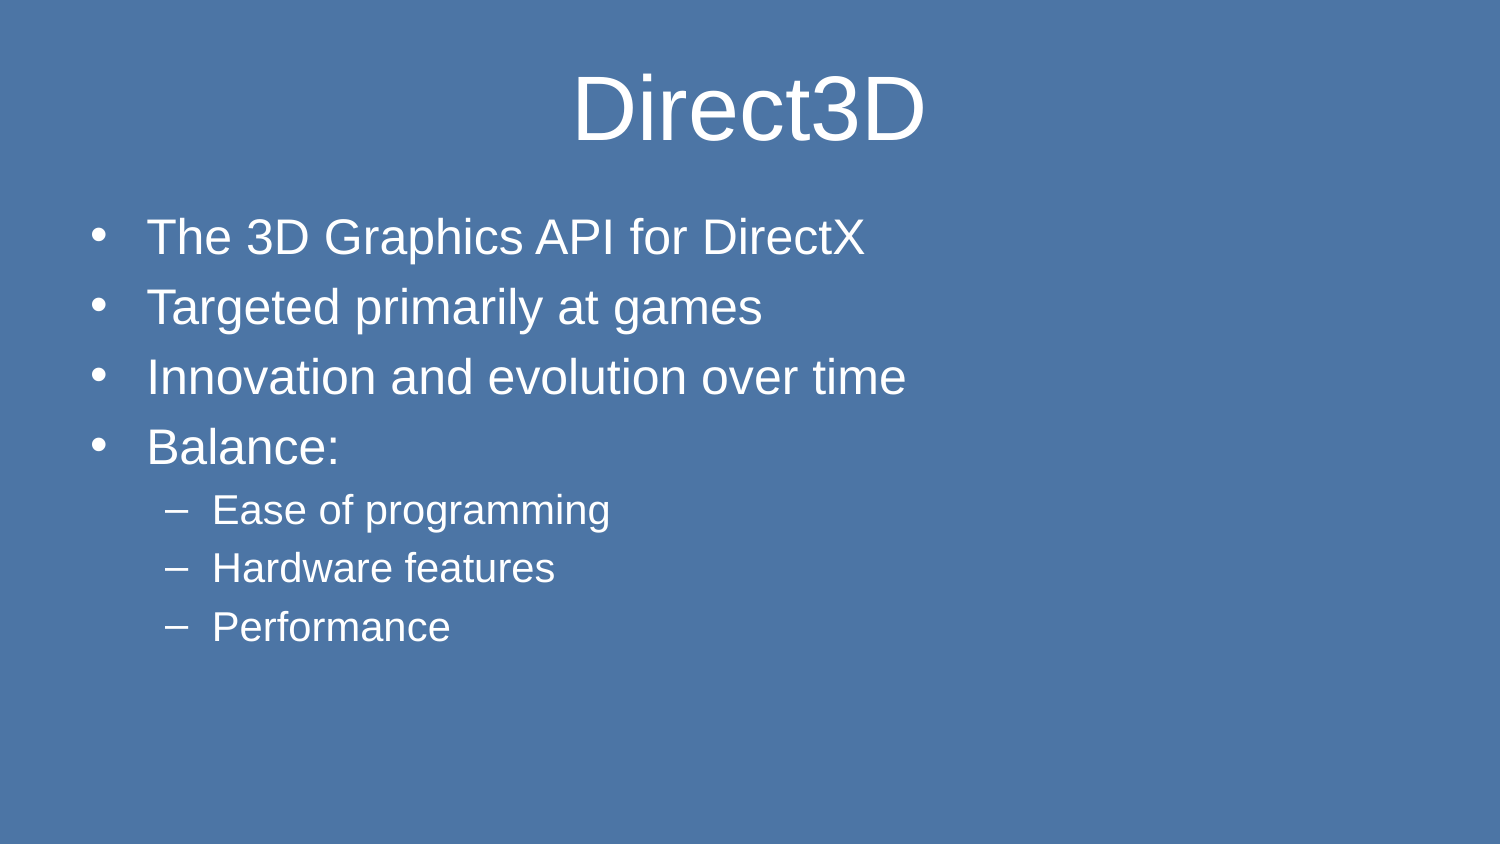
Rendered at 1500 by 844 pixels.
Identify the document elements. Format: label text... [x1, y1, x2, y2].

list The 3D Graphics API for DirectX Targeted primarily at games Innovation and evolution over time Balance: Ease of programming Hardware features Performance [75, 196, 1485, 754]
title Direct3D [75, 33, 1425, 175]
